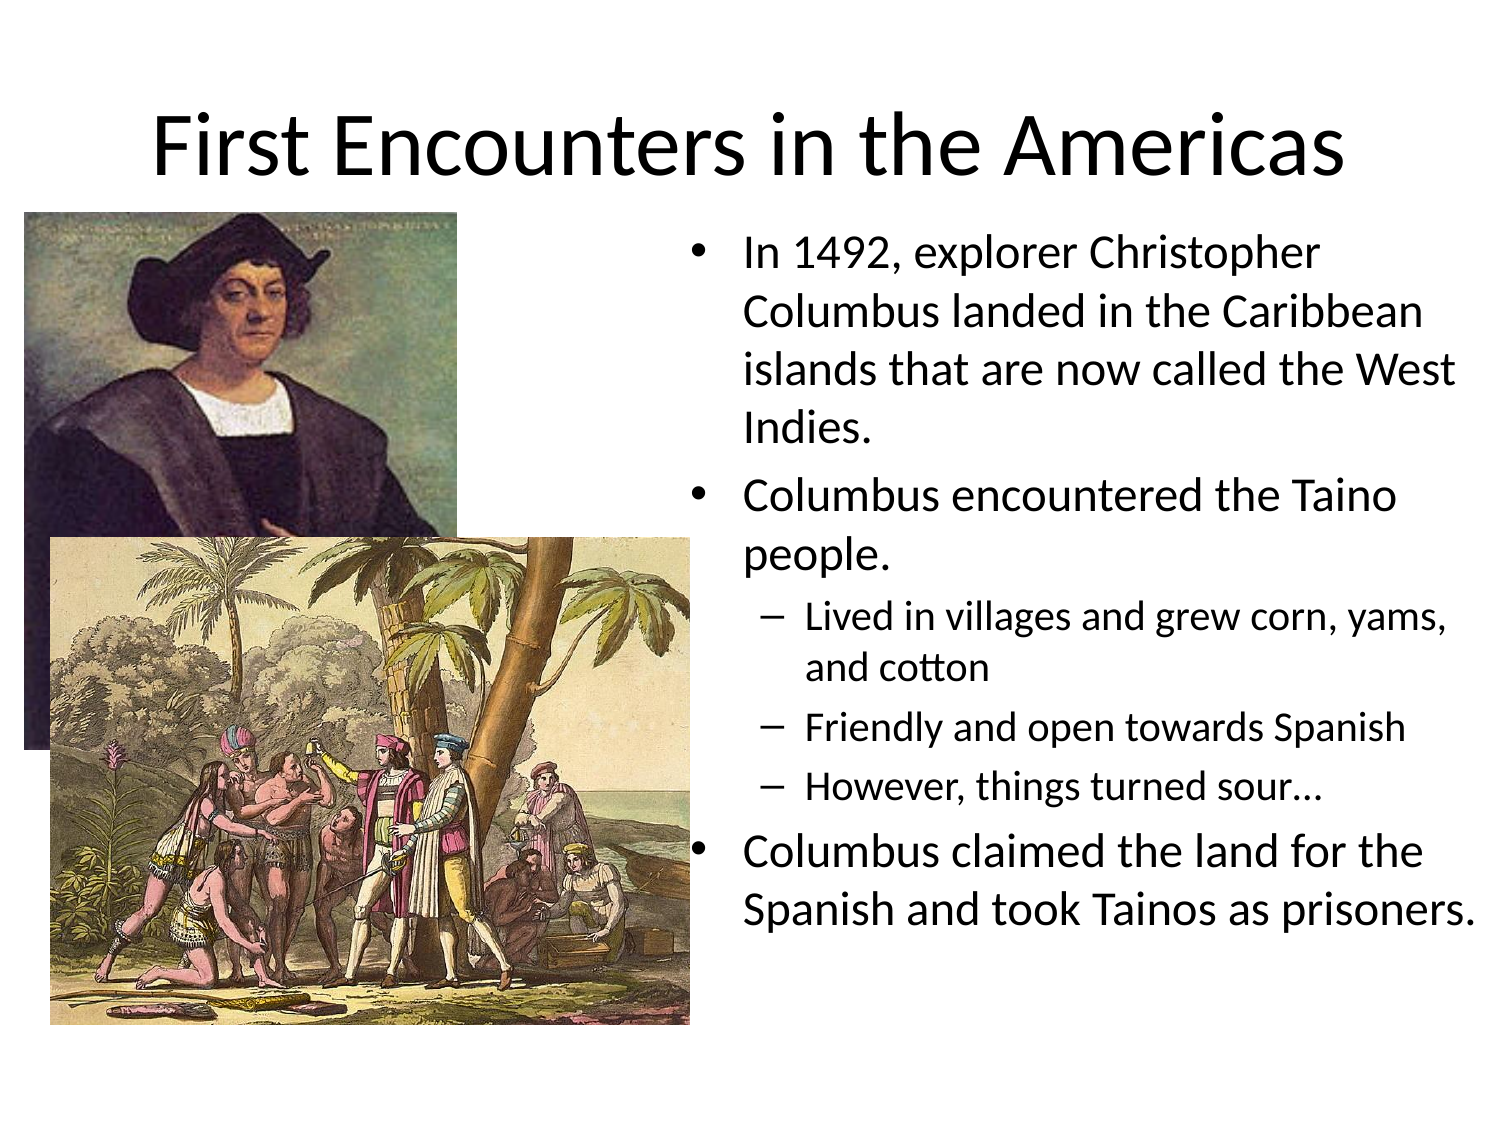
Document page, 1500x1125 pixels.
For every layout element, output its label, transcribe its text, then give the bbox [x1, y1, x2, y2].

picture [24, 212, 690, 1026]
list In 1492, explorer Christopher Columbus landed in the Caribbean islands that are now called the West Indies. Columbus encountered the Taino people. Lived in villages and grew corn, yams, and cotton Friendly and open towards Spanish However, things turned sour… Columbus claimed the land for the Spanish and took Tainos as prisoners. [675, 212, 1500, 1005]
title First Encounters in the Americas [75, 45, 1425, 233]
